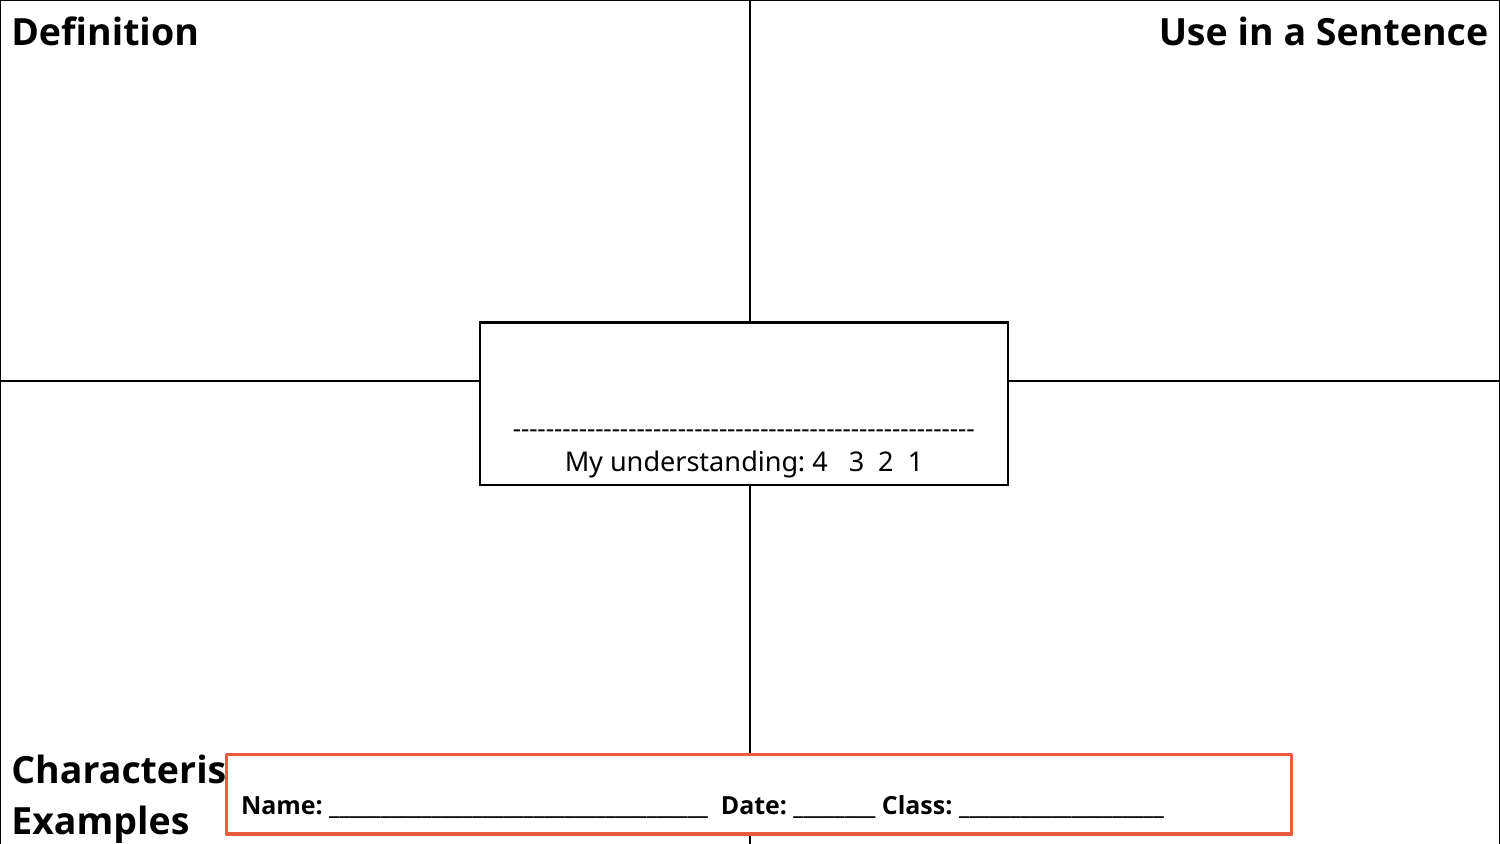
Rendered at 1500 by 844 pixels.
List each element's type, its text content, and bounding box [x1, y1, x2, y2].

text_box -------------------------------------------------------- My understanding: 4 3 2 1 [480, 322, 1008, 486]
table_header Use in a Sentence [751, 1, 1499, 380]
table_header Definition [1, 1, 749, 380]
text_box Name: _____________________________________ Date: ________ Class: ____________________ [226, 754, 1292, 834]
table_cell Question [751, 382, 1499, 844]
table_cell Characteristics/ Examples [1, 382, 749, 844]
